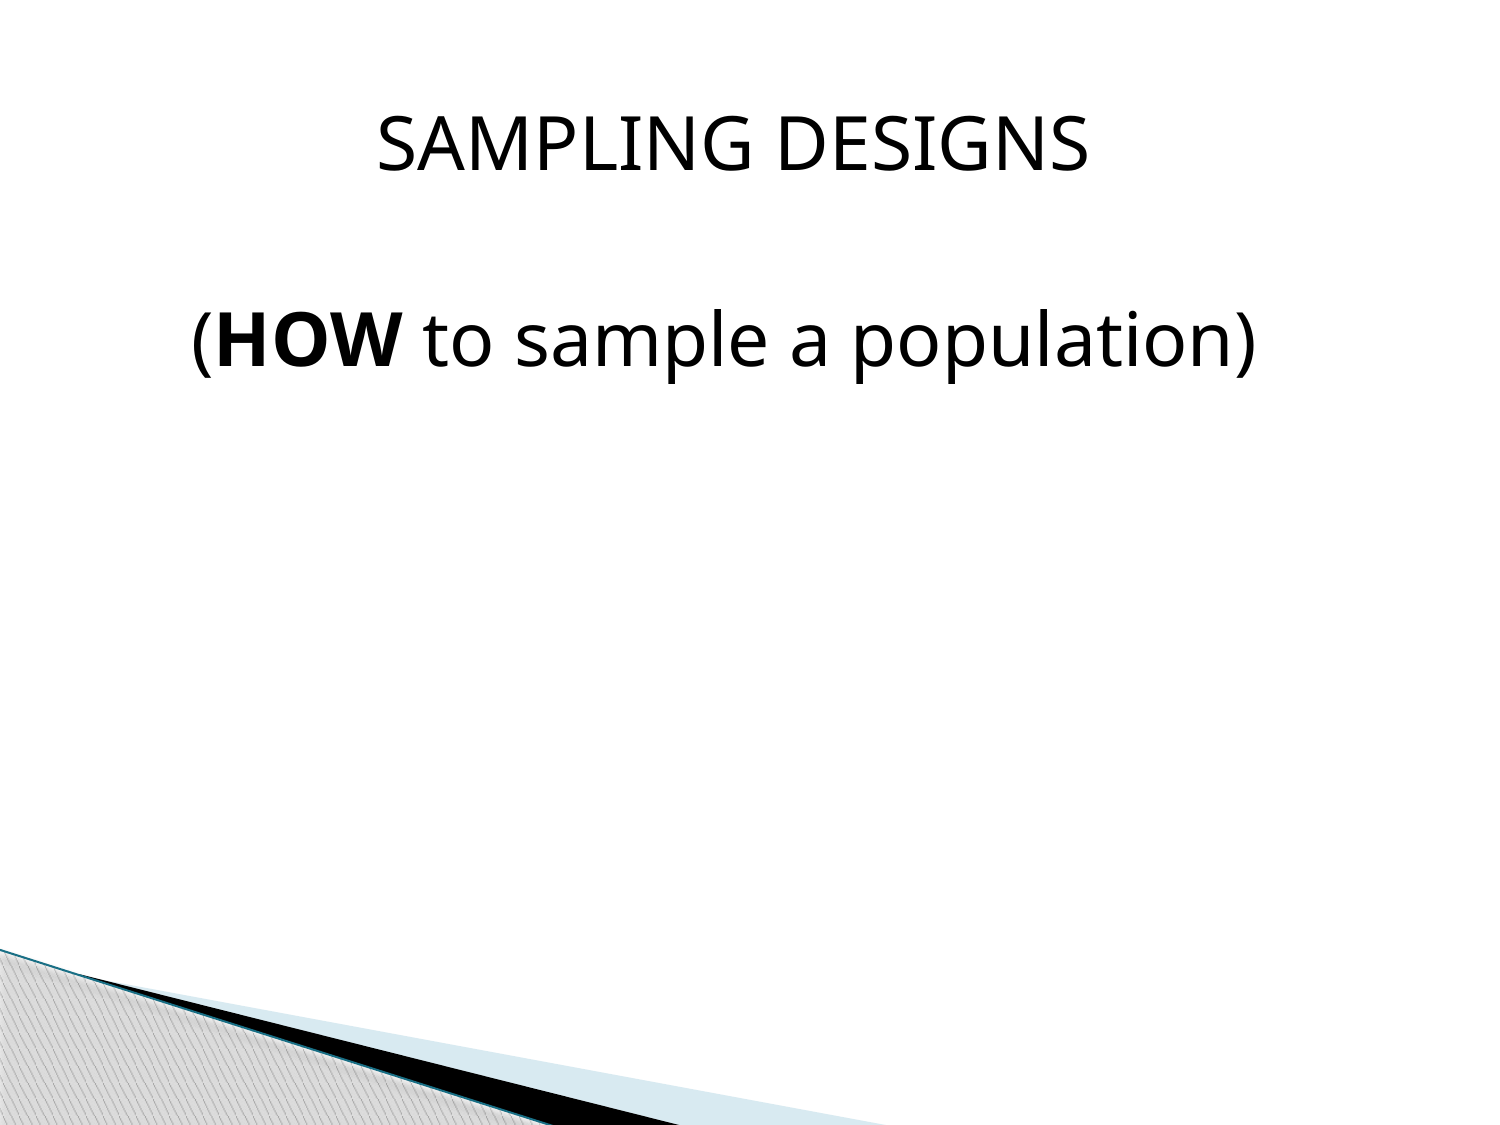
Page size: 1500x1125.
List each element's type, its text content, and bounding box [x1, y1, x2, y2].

list SAMPLING DESIGNS (HOW to sample a population) [49, 87, 1401, 831]
